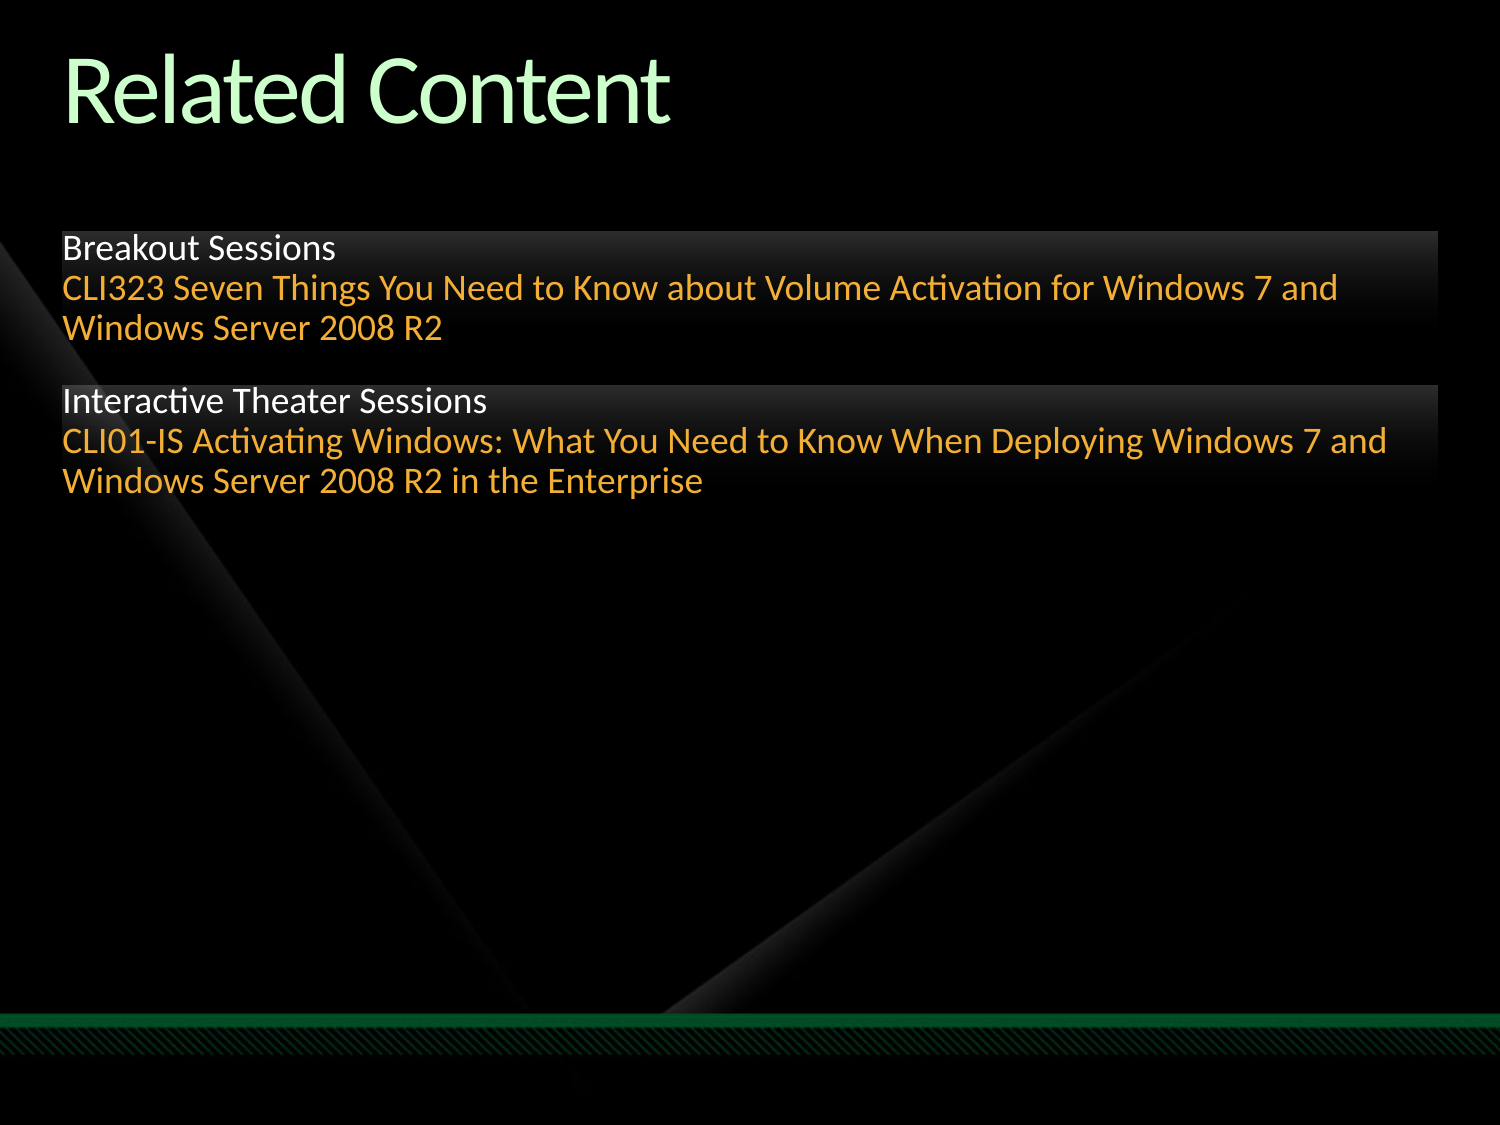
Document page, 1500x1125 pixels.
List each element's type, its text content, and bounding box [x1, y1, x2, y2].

list Breakout Sessions CLI323 Seven Things You Need to Know about Volume Activation for Windows 7 and Windows Server 2008 R2 [62, 231, 1439, 345]
title Related Content [62, 37, 1437, 147]
list Interactive Theater Sessions CLI01-IS Activating Windows: What You Need to Know When Deploying Windows 7 and Windows Server 2008 R2 in the Enterprise [62, 384, 1439, 498]
picture [0, 0, 1500, 1125]
